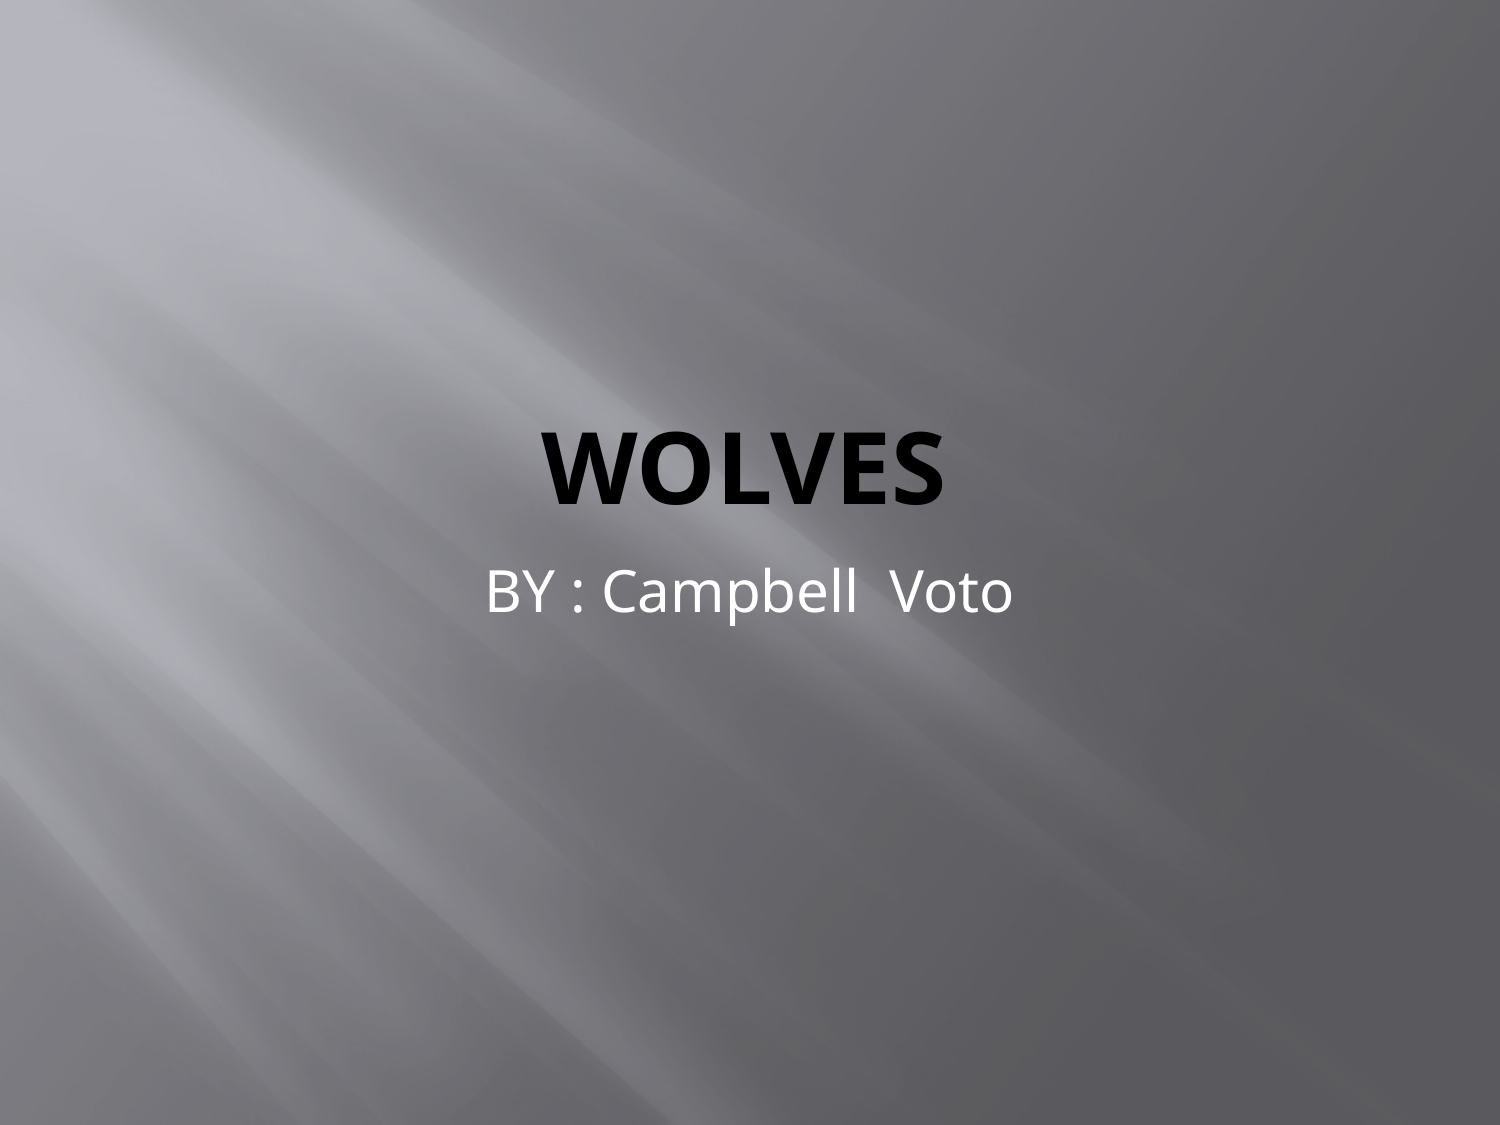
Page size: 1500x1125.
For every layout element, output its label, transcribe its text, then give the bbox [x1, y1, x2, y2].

subtitle BY : Campbell Voto [225, 546, 1275, 834]
title WOLVES [69, 224, 1420, 525]
